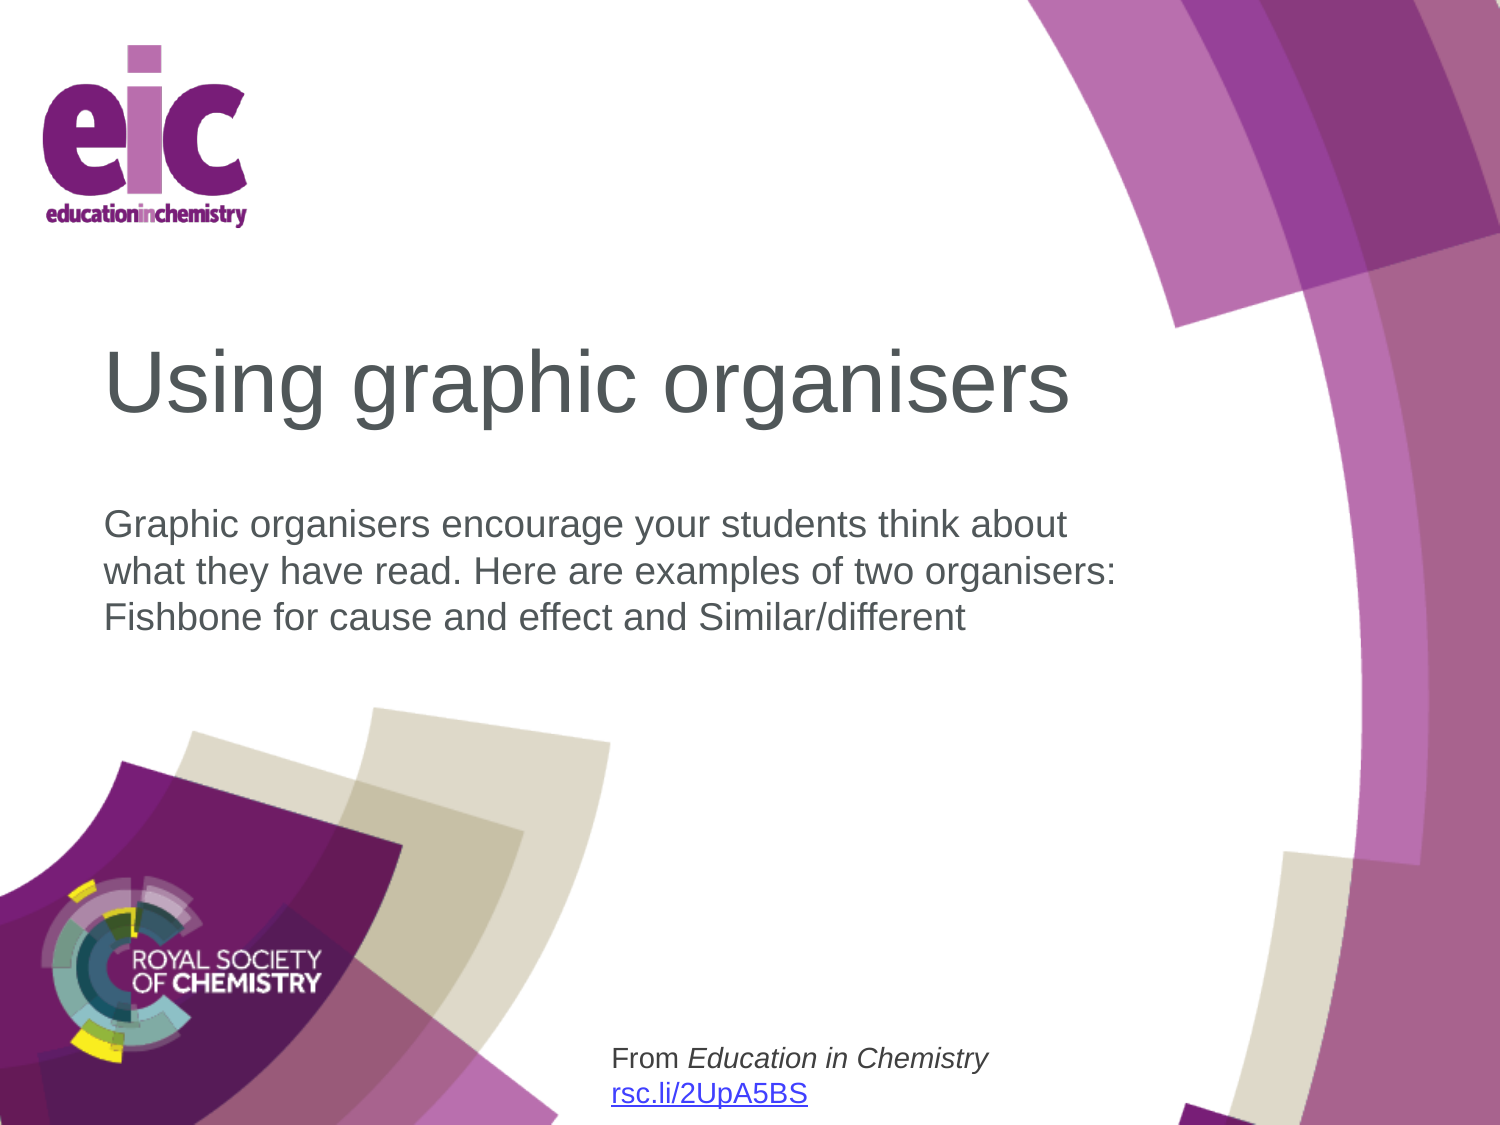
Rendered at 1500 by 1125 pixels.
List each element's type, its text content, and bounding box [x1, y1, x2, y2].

title Using graphic organisers [88, 256, 1140, 498]
subtitle Graphic organisers encourage your students think about what they have read. Here are examples of two organisers: Fishbone for cause and effect and Similar/different [88, 491, 1139, 655]
text_box From Education in Chemistry rsc.li/2UpA5BS [596, 1031, 1139, 1117]
picture [0, 0, 1500, 1125]
